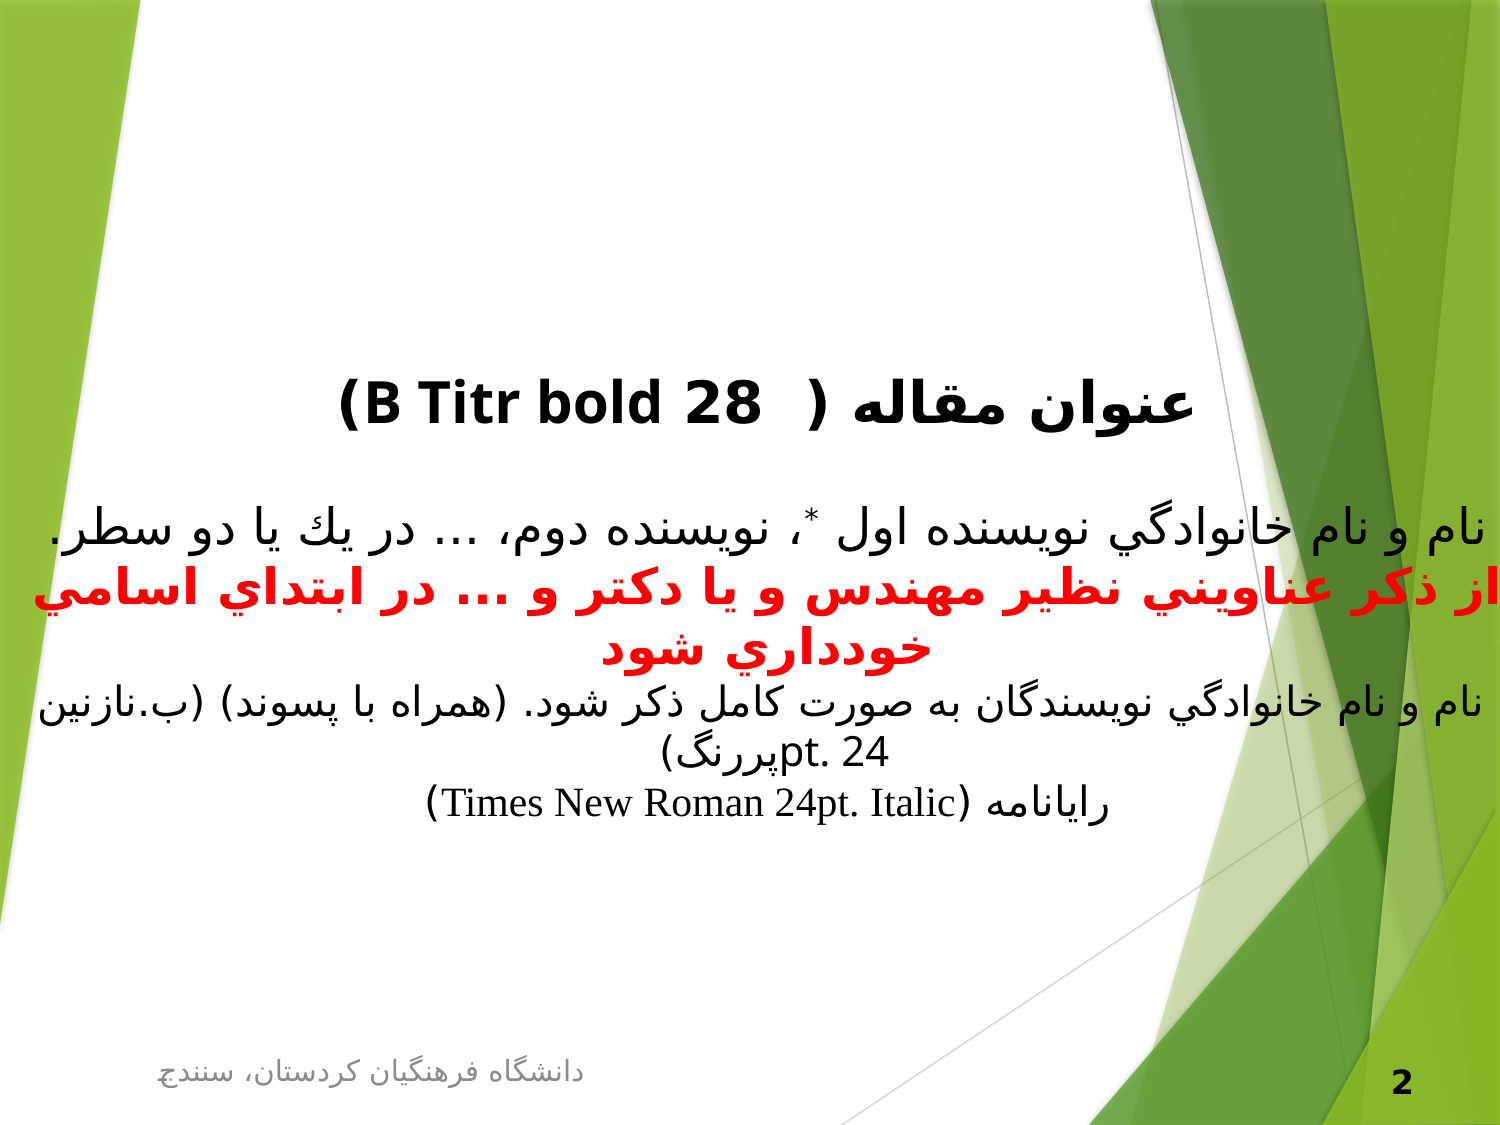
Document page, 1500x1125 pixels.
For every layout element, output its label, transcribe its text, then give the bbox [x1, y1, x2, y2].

footer دانشگاه فرهنگیان کردستان، سنندج [0, 1040, 751, 1101]
text_box عنوان مقاله ( 28 B Titr bold) نام و نام خانوادگي نويسنده اول *، نويسنده دوم، ... در يك يا دو سطر. از ذكر عناويني نظير مهندس و يا دكتر و ... در ابتداي اسامي خودداري شود نام و نام خانوادگي نويسندگان به صورت کامل ذکر شود. (همراه با پسوند) (ب.نازنين pt. 24پررنگ) رایانامه (Times New Roman 24pt. Italic) [17, 237, 1500, 833]
slide_number 2 [1322, 1058, 1483, 1104]
